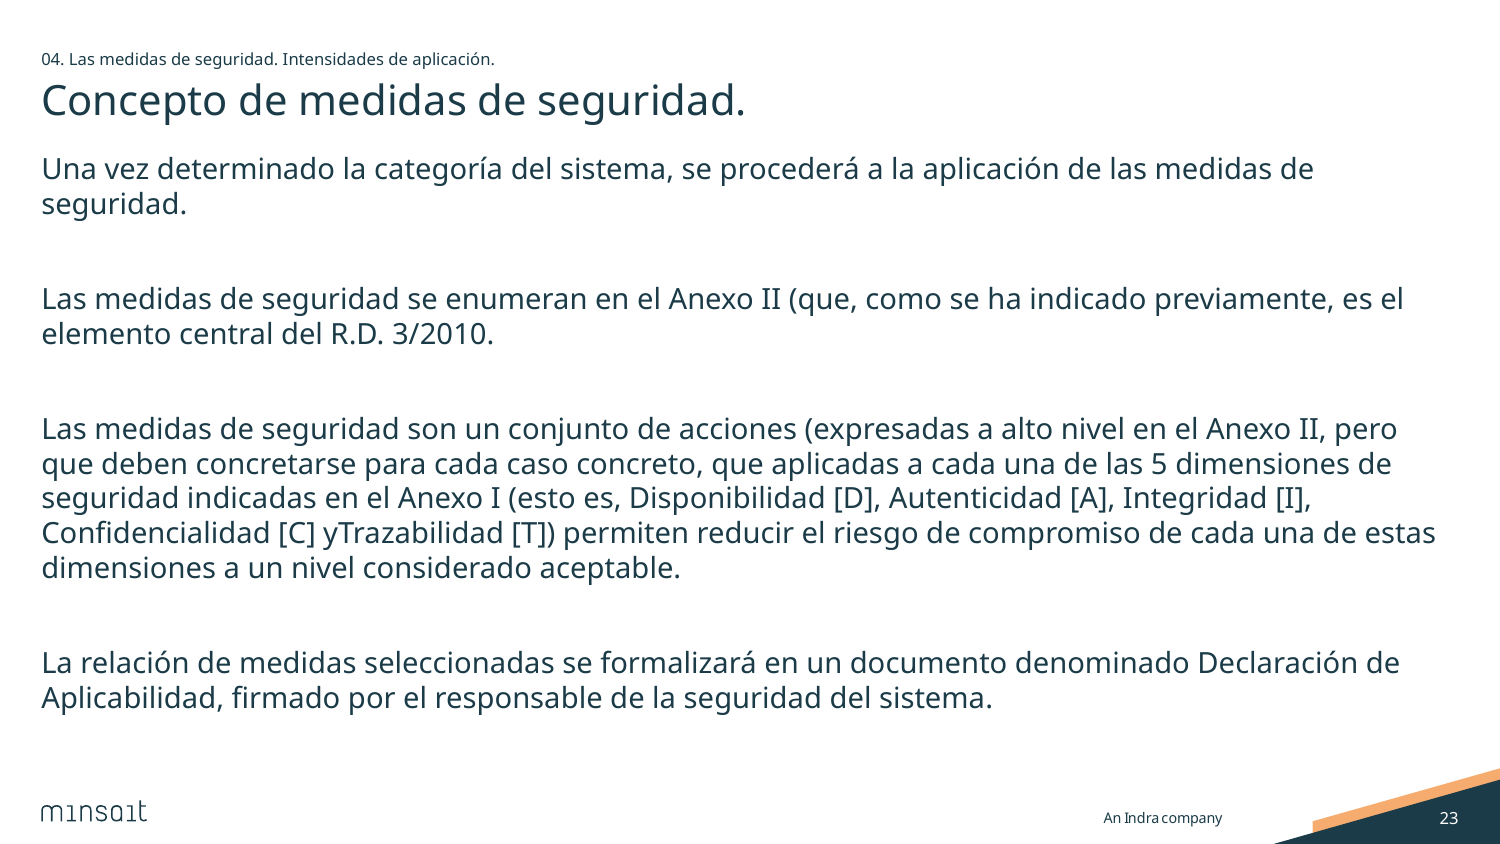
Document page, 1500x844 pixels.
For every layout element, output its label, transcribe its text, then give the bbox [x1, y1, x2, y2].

title Concepto de medidas de seguridad. [41, 79, 1459, 150]
list 04. Las medidas de seguridad. Intensidades de aplicación. [41, 43, 1459, 75]
text_box Una vez determinado la categoría del sistema, se procederá a la aplicación de las medidas de seguridad. Las medidas de seguridad se enumeran en el Anexo II (que, como se ha indicado previamente, es el elemento central del R.D. 3/2010. Las medidas de seguridad son un conjunto de acciones (expresadas a alto nivel en el Anexo II, pero que deben concretarse para cada caso concreto, que aplicadas a cada una de las 5 dimensiones de seguridad indicadas en el Anexo I (esto es, Disponibilidad [D], Autenticidad [A], Integridad [I], Confidencialidad [C] yTrazabilidad [T]) permiten reducir el riesgo de compromiso de cada una de estas dimensiones a un nivel considerado aceptable. La relación de medidas seleccionadas se formalizará en un documento denominado Declaración de Aplicabilidad, firmado por el responsable de la seguridad del sistema. [41, 150, 1459, 436]
